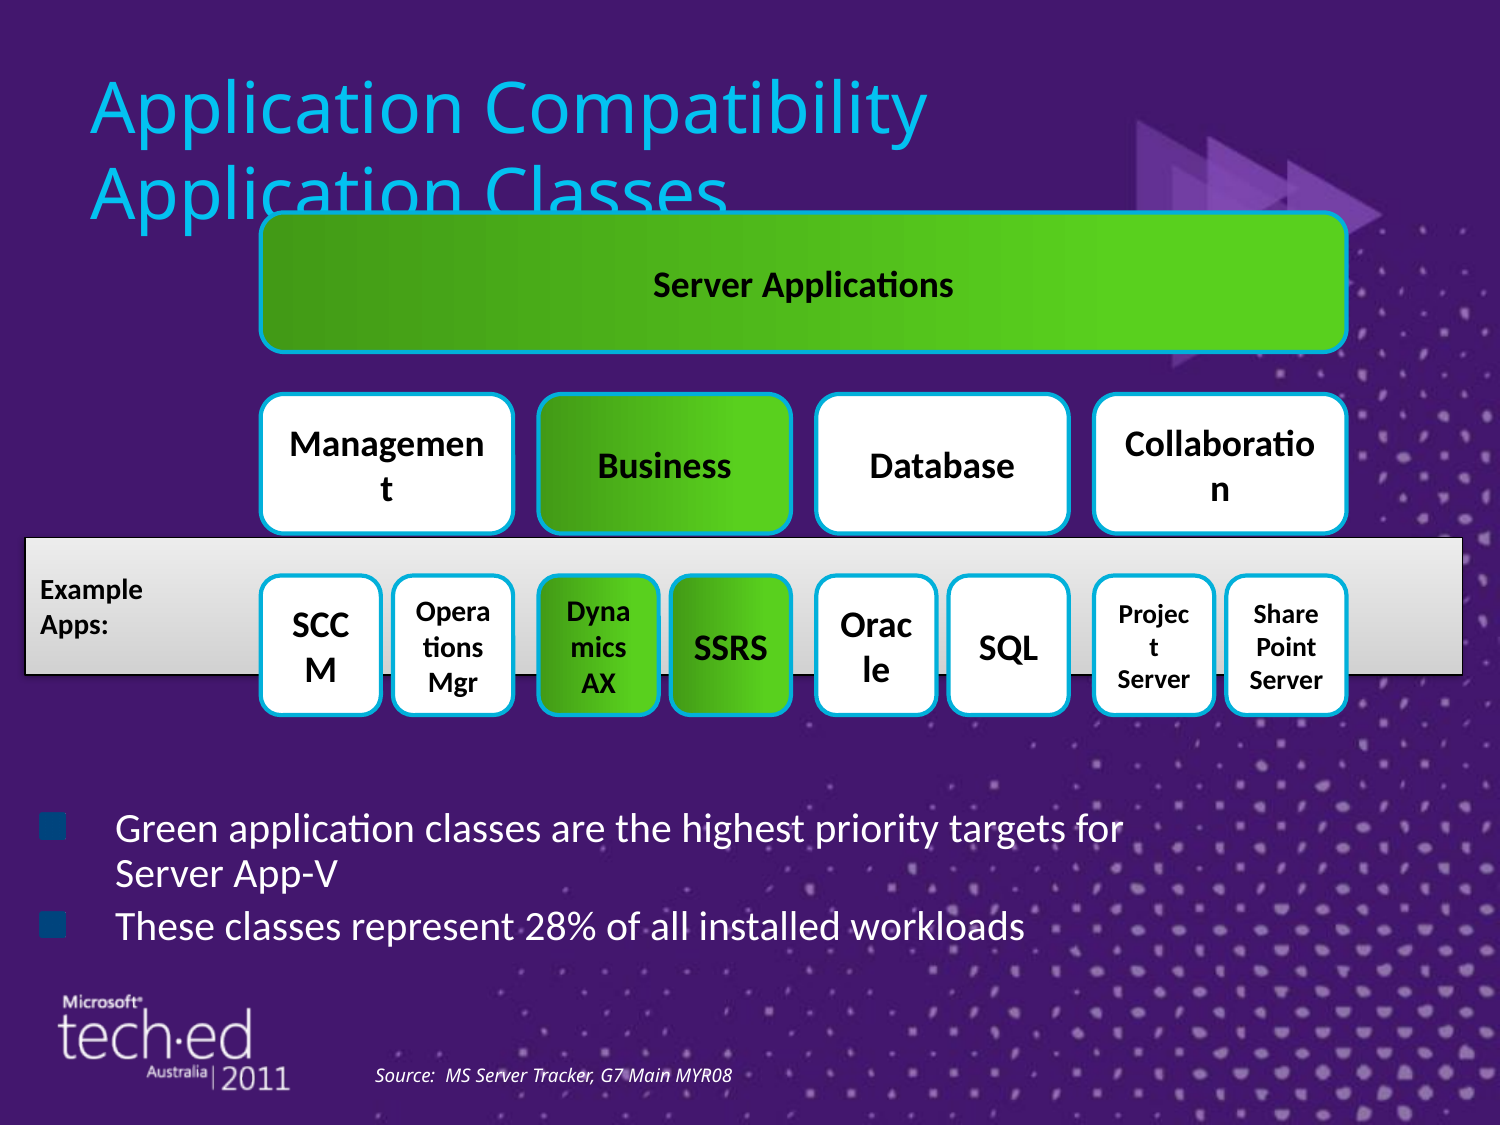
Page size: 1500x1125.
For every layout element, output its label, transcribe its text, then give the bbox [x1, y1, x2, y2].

text_box [24, 537, 119, 676]
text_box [124, 212, 1483, 897]
text_box Source: MS Server Tracker, G7 Main MYR08 [360, 1056, 786, 1094]
title Application Compatibility Application Classes [75, 54, 1425, 243]
picture [0, 0, 1500, 1125]
text_box Example Apps: [25, 563, 119, 648]
text_box Green application classes are the highest priority targets for Server App-V These classes represent 28% of all installed workloads [24, 798, 1170, 957]
